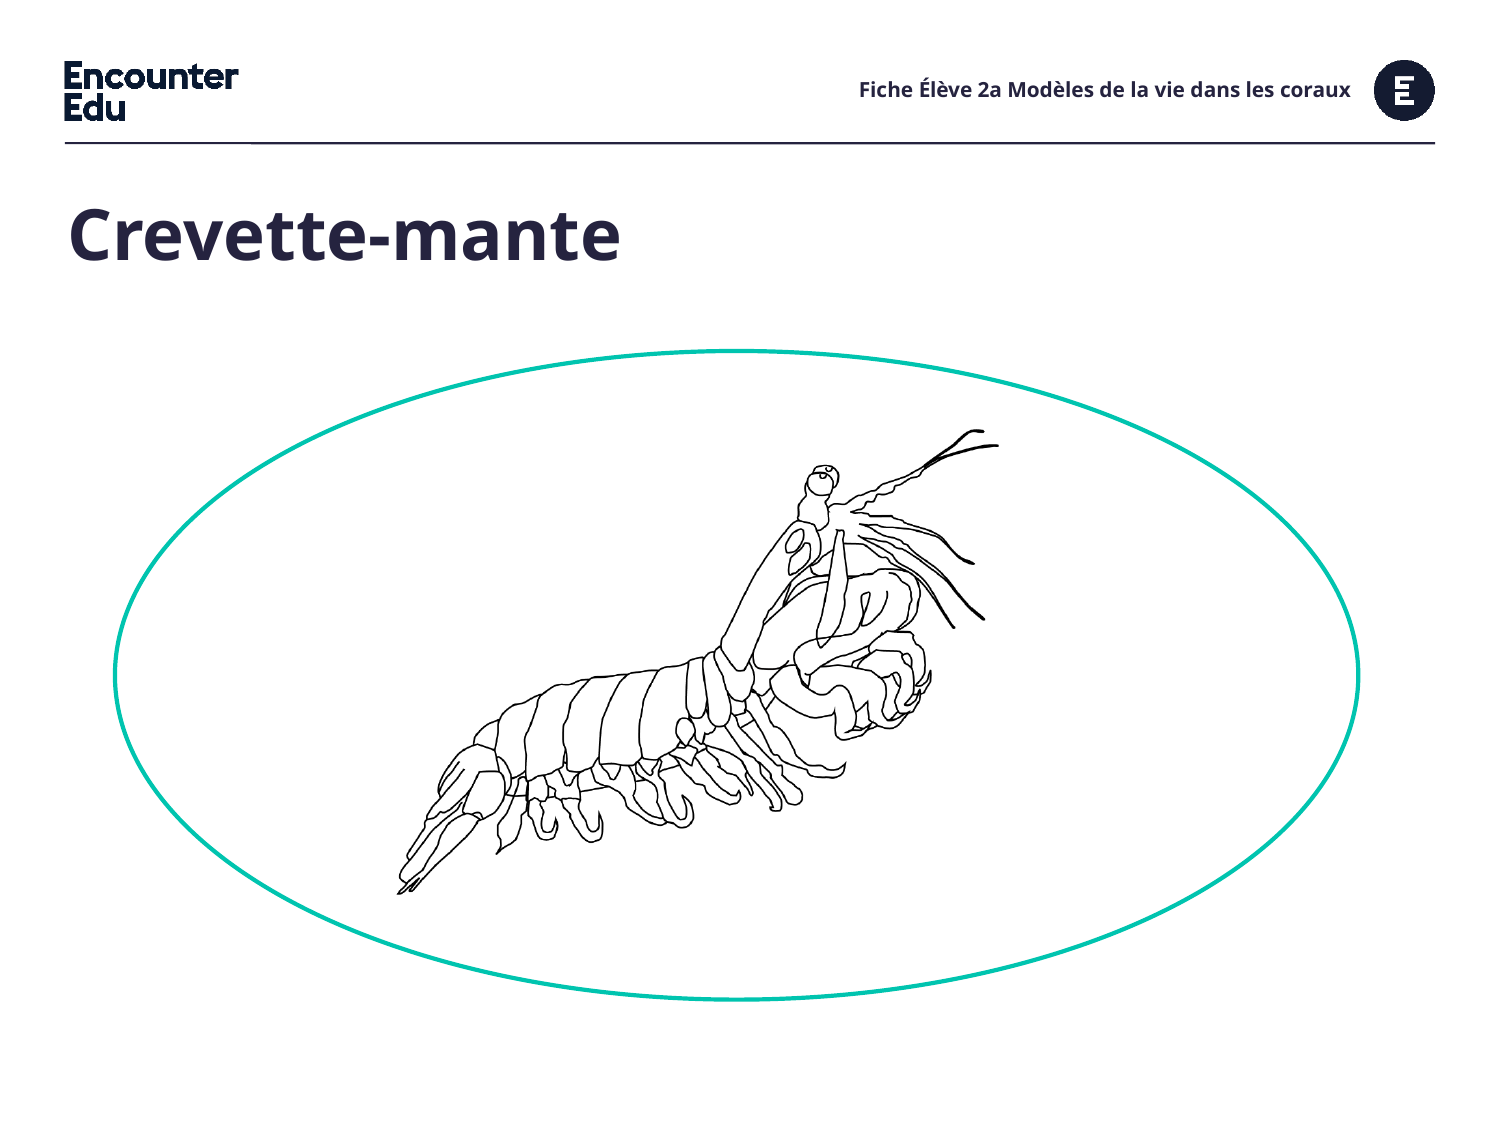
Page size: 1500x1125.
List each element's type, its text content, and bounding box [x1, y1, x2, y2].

title Fiche Élève 2a Modèles de la vie dans les coraux [749, 67, 1359, 114]
picture [396, 429, 999, 896]
list Crevette-mante [59, 191, 929, 394]
picture [1372, 58, 1436, 122]
picture [60, 59, 243, 122]
text_box [114, 366, 1359, 1000]
